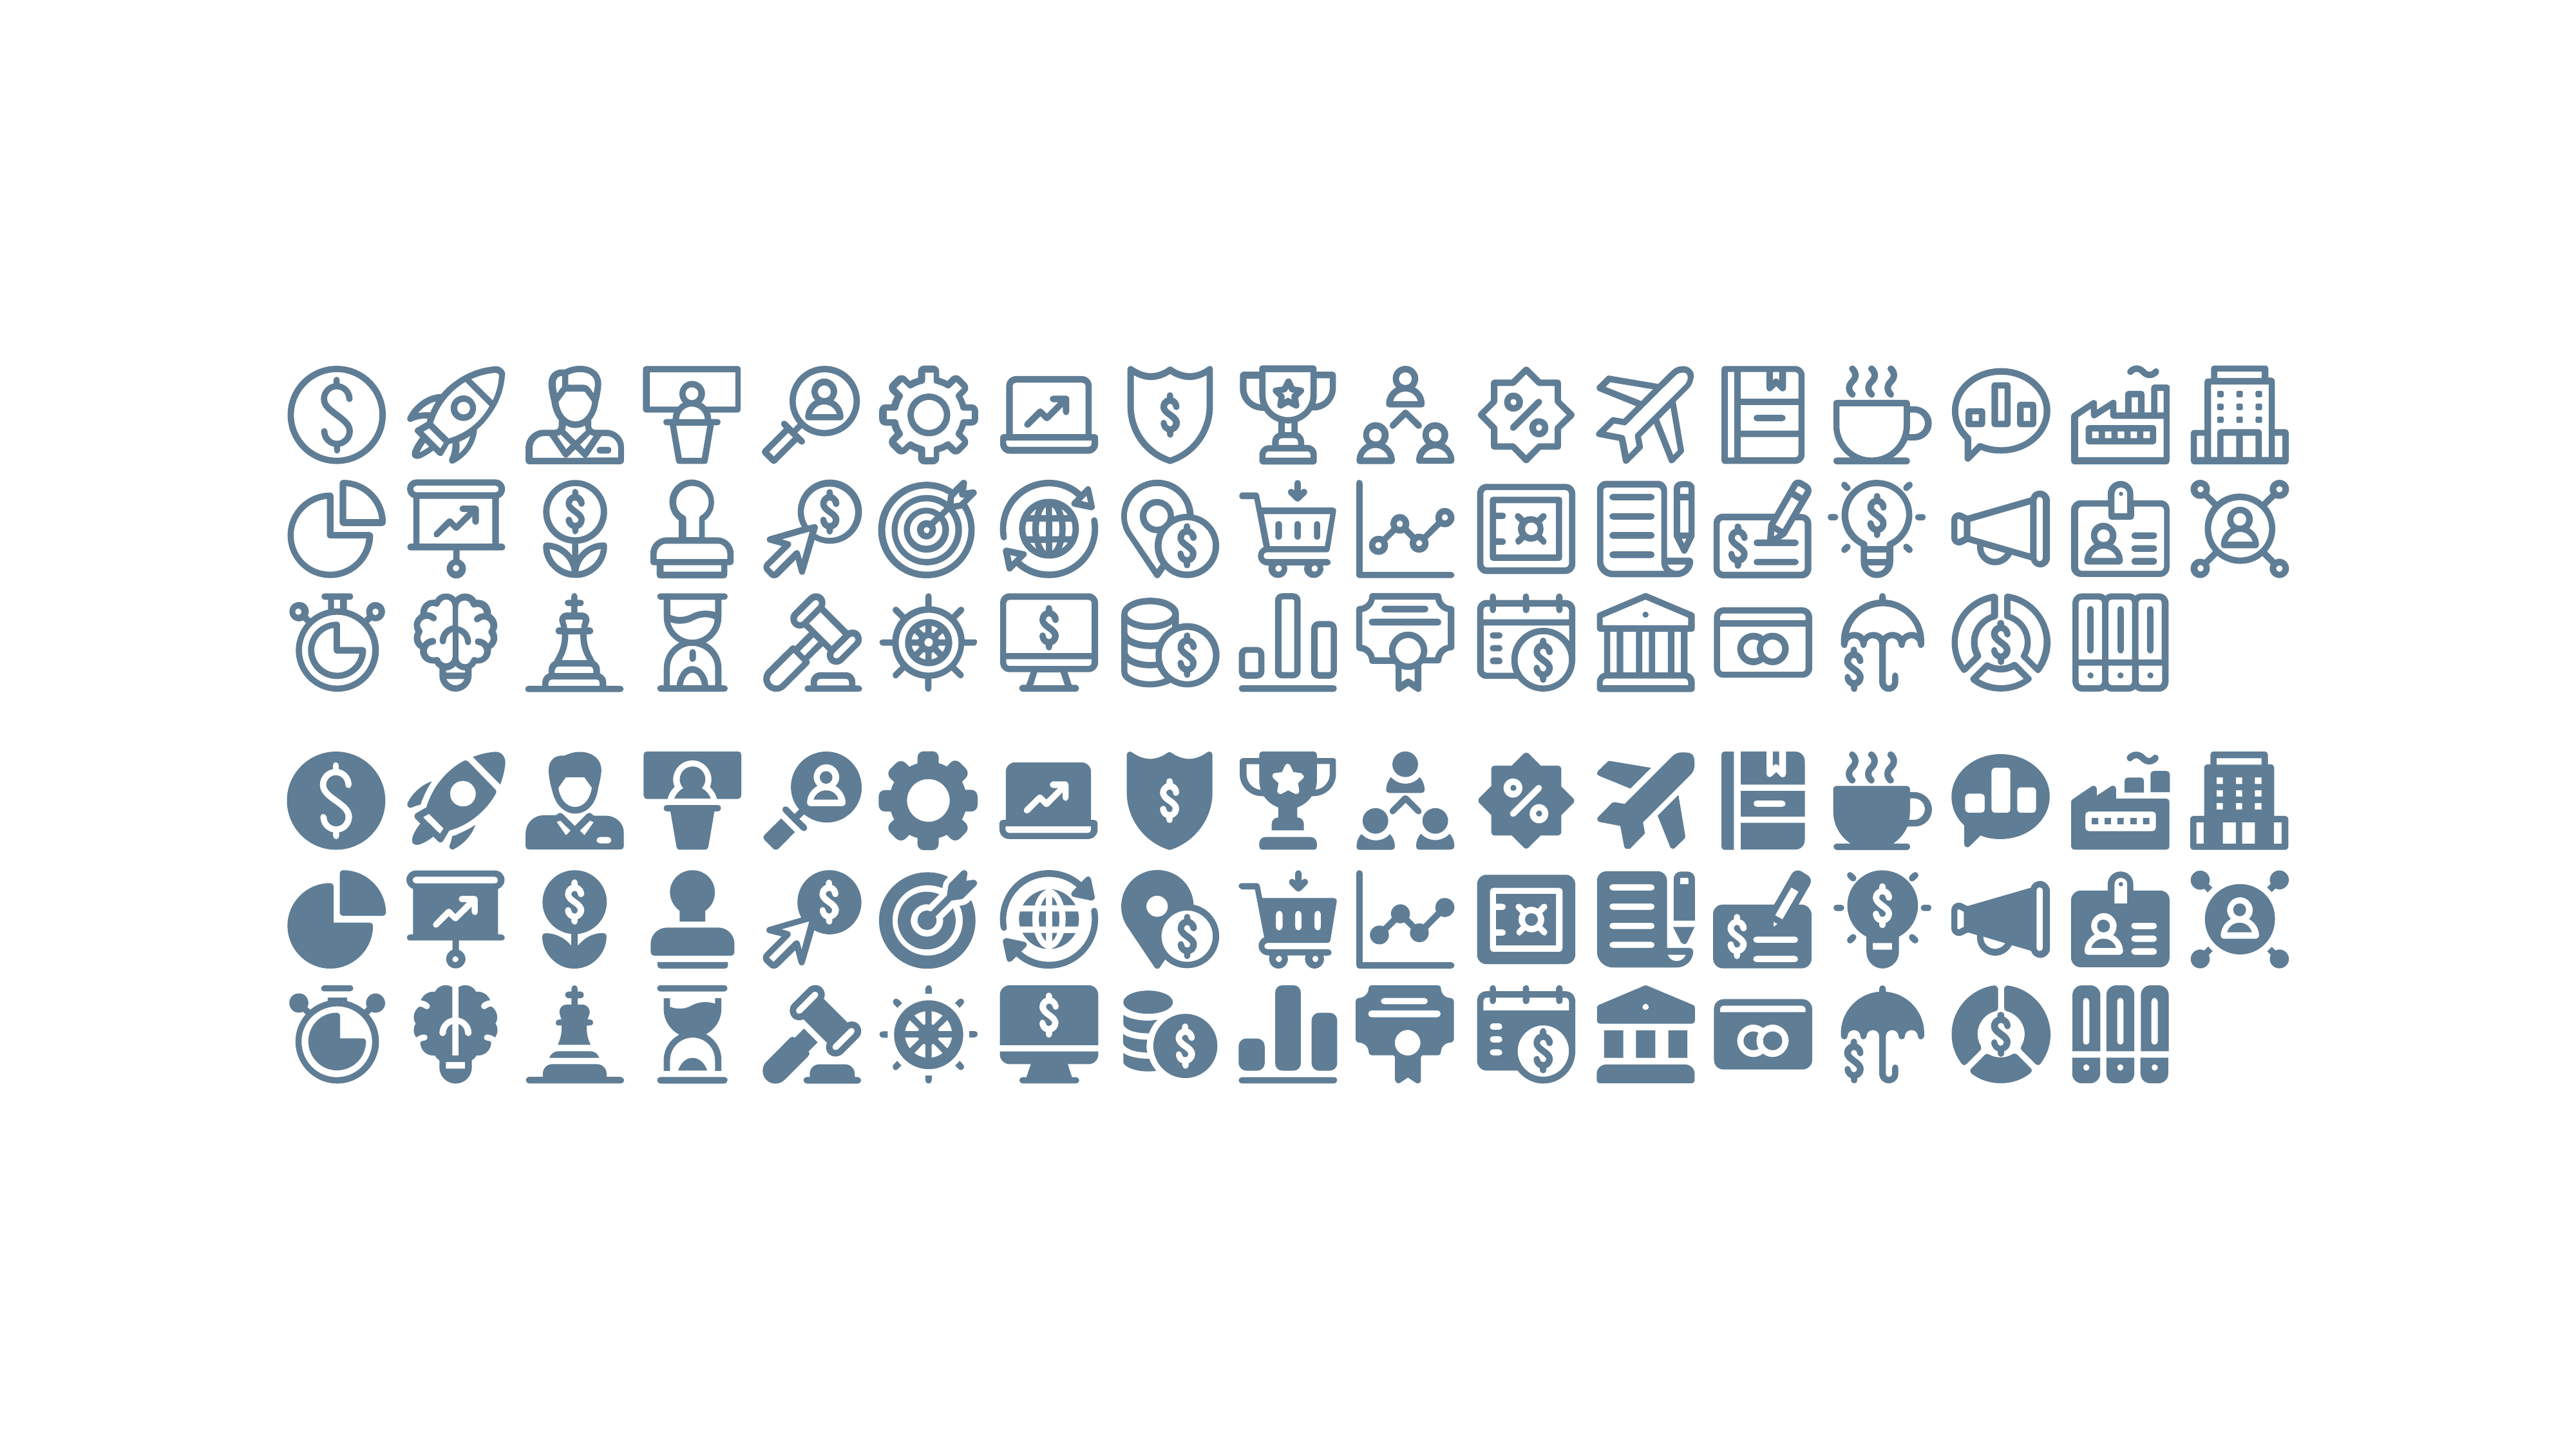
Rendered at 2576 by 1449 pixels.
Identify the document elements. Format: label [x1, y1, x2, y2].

text_box [1238, 480, 1337, 578]
text_box [1713, 870, 1812, 969]
text_box [1356, 592, 1455, 692]
text_box [542, 870, 607, 969]
text_box [289, 985, 386, 1084]
text_box [1951, 368, 2050, 462]
text_box [287, 479, 386, 578]
text_box [1356, 869, 1455, 969]
text_box [2190, 870, 2289, 969]
text_box [2070, 751, 2170, 850]
text_box [1356, 365, 1455, 464]
text_box [878, 365, 979, 465]
text_box [1841, 985, 1925, 1084]
text_box [1121, 597, 1220, 688]
text_box [1951, 985, 2051, 1084]
text_box [1122, 990, 1218, 1079]
text_box [1121, 479, 1220, 579]
text_box [1127, 365, 1213, 464]
text_box [413, 985, 498, 1084]
text_box [1833, 870, 1932, 969]
text_box [1596, 366, 1694, 464]
text_box [643, 366, 741, 464]
text_box [1126, 751, 1213, 850]
text_box [1356, 479, 1455, 578]
text_box [1356, 985, 1454, 1084]
text_box [1714, 999, 1813, 1070]
text_box [657, 985, 728, 1084]
text_box [999, 592, 1099, 692]
text_box [761, 365, 860, 464]
text_box [287, 869, 386, 969]
text_box [1833, 365, 1932, 465]
text_box [763, 751, 862, 850]
text_box [878, 479, 977, 578]
text_box [999, 375, 1099, 454]
text_box [1240, 365, 1336, 465]
text_box [1477, 593, 1576, 692]
text_box [999, 869, 1099, 969]
text_box [2070, 480, 2170, 578]
text_box [1239, 751, 1336, 850]
text_box [879, 985, 978, 1084]
text_box [1713, 479, 1812, 579]
text_box [650, 479, 734, 579]
text_box [1841, 592, 1925, 692]
text_box [1596, 985, 1696, 1084]
text_box [643, 751, 742, 850]
text_box [543, 480, 607, 578]
text_box [878, 751, 978, 851]
text_box [406, 479, 506, 579]
text_box [413, 593, 498, 692]
text_box [526, 985, 625, 1084]
text_box [999, 479, 1099, 578]
text_box [1356, 751, 1455, 850]
text_box [999, 985, 1099, 1084]
text_box [1596, 871, 1696, 968]
text_box [762, 870, 862, 969]
text_box [2072, 593, 2169, 692]
text_box [1827, 479, 1926, 578]
text_box [1833, 751, 1933, 850]
text_box [879, 592, 978, 692]
text_box [1121, 869, 1220, 969]
text_box [1477, 875, 1576, 965]
text_box [1238, 869, 1338, 969]
text_box [1596, 480, 1695, 578]
text_box [763, 592, 863, 692]
text_box [407, 752, 506, 850]
text_box [1951, 880, 2050, 958]
text_box [525, 592, 624, 692]
text_box [1951, 490, 2050, 568]
text_box [999, 762, 1098, 839]
text_box [1714, 607, 1813, 678]
text_box [2072, 985, 2169, 1084]
text_box [2190, 365, 2289, 465]
text_box [525, 752, 624, 850]
text_box [406, 870, 505, 969]
text_box [1238, 592, 1337, 692]
text_box [1477, 484, 1576, 574]
text_box [1721, 366, 1805, 464]
text_box [1596, 752, 1695, 849]
text_box [650, 869, 735, 969]
text_box [878, 869, 978, 969]
text_box [287, 752, 386, 850]
text_box [1951, 754, 2050, 848]
text_box [2070, 365, 2170, 465]
text_box [1721, 751, 1805, 850]
text_box [1238, 985, 1338, 1084]
text_box [287, 365, 386, 464]
text_box [762, 985, 862, 1084]
text_box [2190, 479, 2289, 578]
text_box [525, 365, 625, 464]
text_box [289, 592, 386, 692]
text_box [763, 479, 862, 579]
text_box [406, 366, 506, 464]
text_box [1478, 752, 1575, 849]
text_box [1477, 985, 1576, 1084]
text_box [1477, 366, 1575, 464]
text_box [1951, 593, 2051, 692]
text_box [2190, 751, 2289, 850]
text_box [1596, 592, 1695, 692]
text_box [657, 592, 728, 692]
text_box [2070, 871, 2170, 968]
